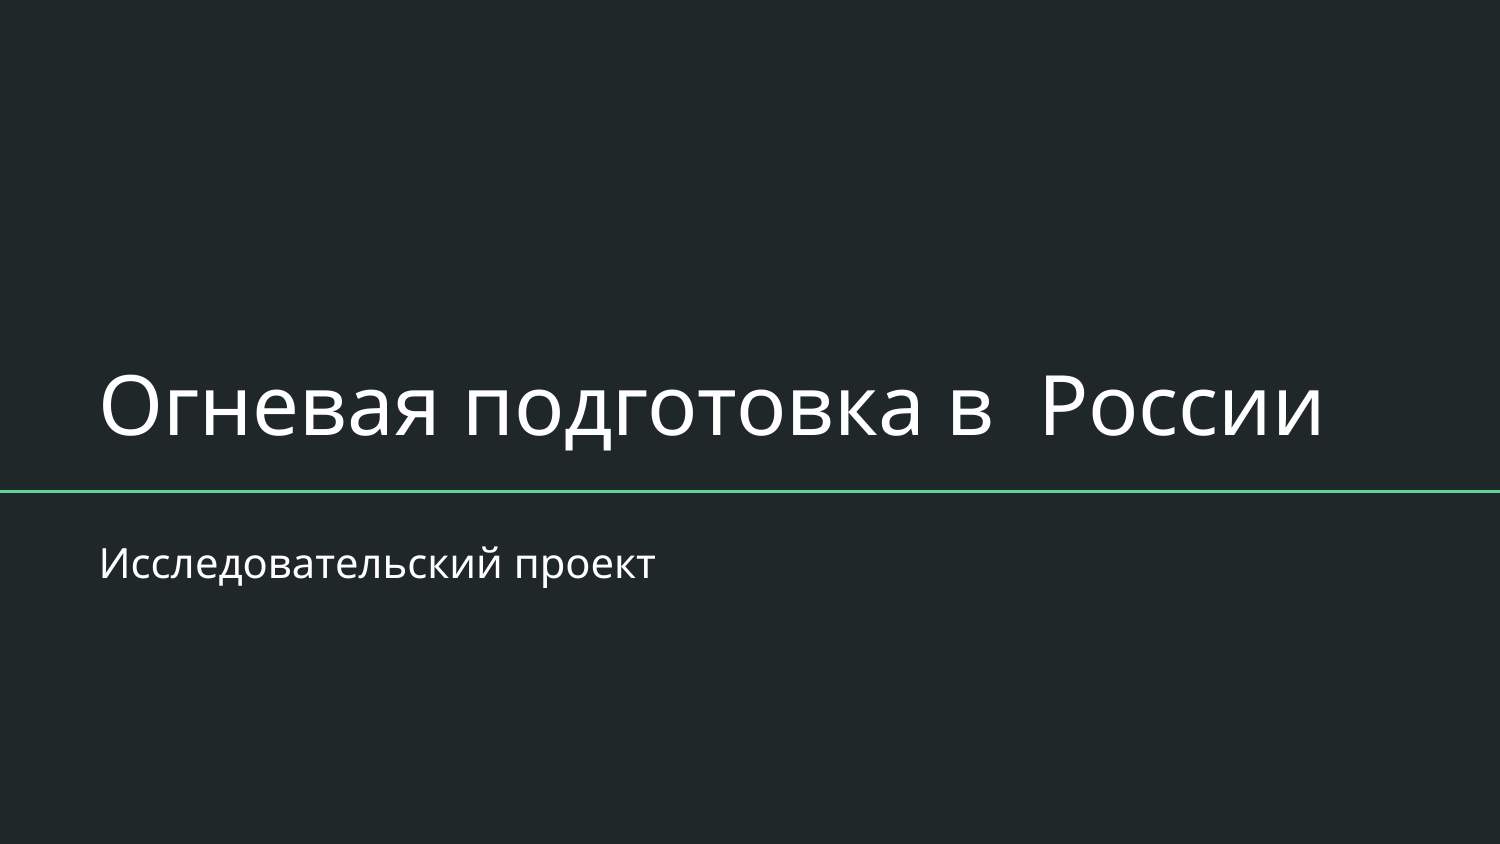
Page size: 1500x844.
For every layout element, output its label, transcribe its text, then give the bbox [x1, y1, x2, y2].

title Огневая подготовка в России [83, 206, 1417, 467]
subtitle Исследовательский проект [83, 522, 1417, 626]
